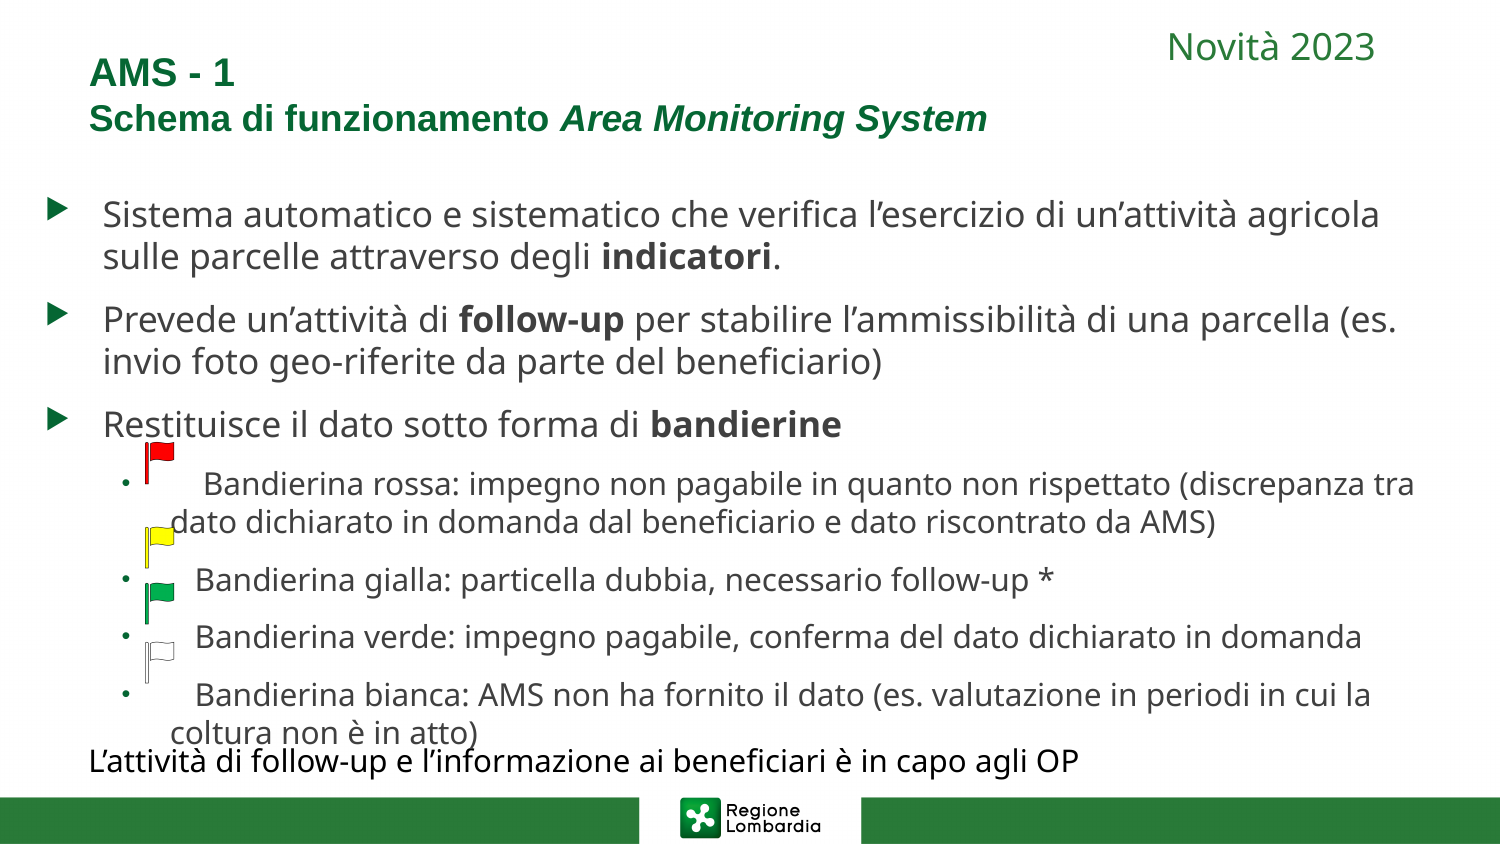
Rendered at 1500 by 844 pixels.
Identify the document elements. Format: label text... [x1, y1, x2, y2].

text_box L’attività di follow-up e l’informazione ai beneficiari è in capo agli OP [73, 758, 1160, 786]
text_box Sistema automatico e sistematico che verifica l’esercizio di un’attività agricola sulle parcelle attraverso degli indicatori. Prevede un’attività di follow-up per stabilire l’ammissibilità di una parcella (es. invio foto geo-riferite da parte del beneficiario) Restituisce il dato sotto forma di bandierine Bandierina rossa: impegno non pagabile in quanto non rispettato (discrepanza tra dato dichiarato in domanda dal beneficiario e dato riscontrato da AMS) Bandierina gialla: particella dubbia, necessario follow-up * Bandierina verde: impegno pagabile, conferma del dato dichiarato in domanda Bandierina bianca: AMS non ha fornito il dato (es. valutazione in periodi in cui la coltura non è in atto) [29, 183, 1470, 758]
title AMS - 1 Schema di funzionamento Area Monitoring System [73, 38, 1390, 147]
text_box Novità 2023 [1151, 16, 1391, 76]
picture [0, 0, 1500, 844]
